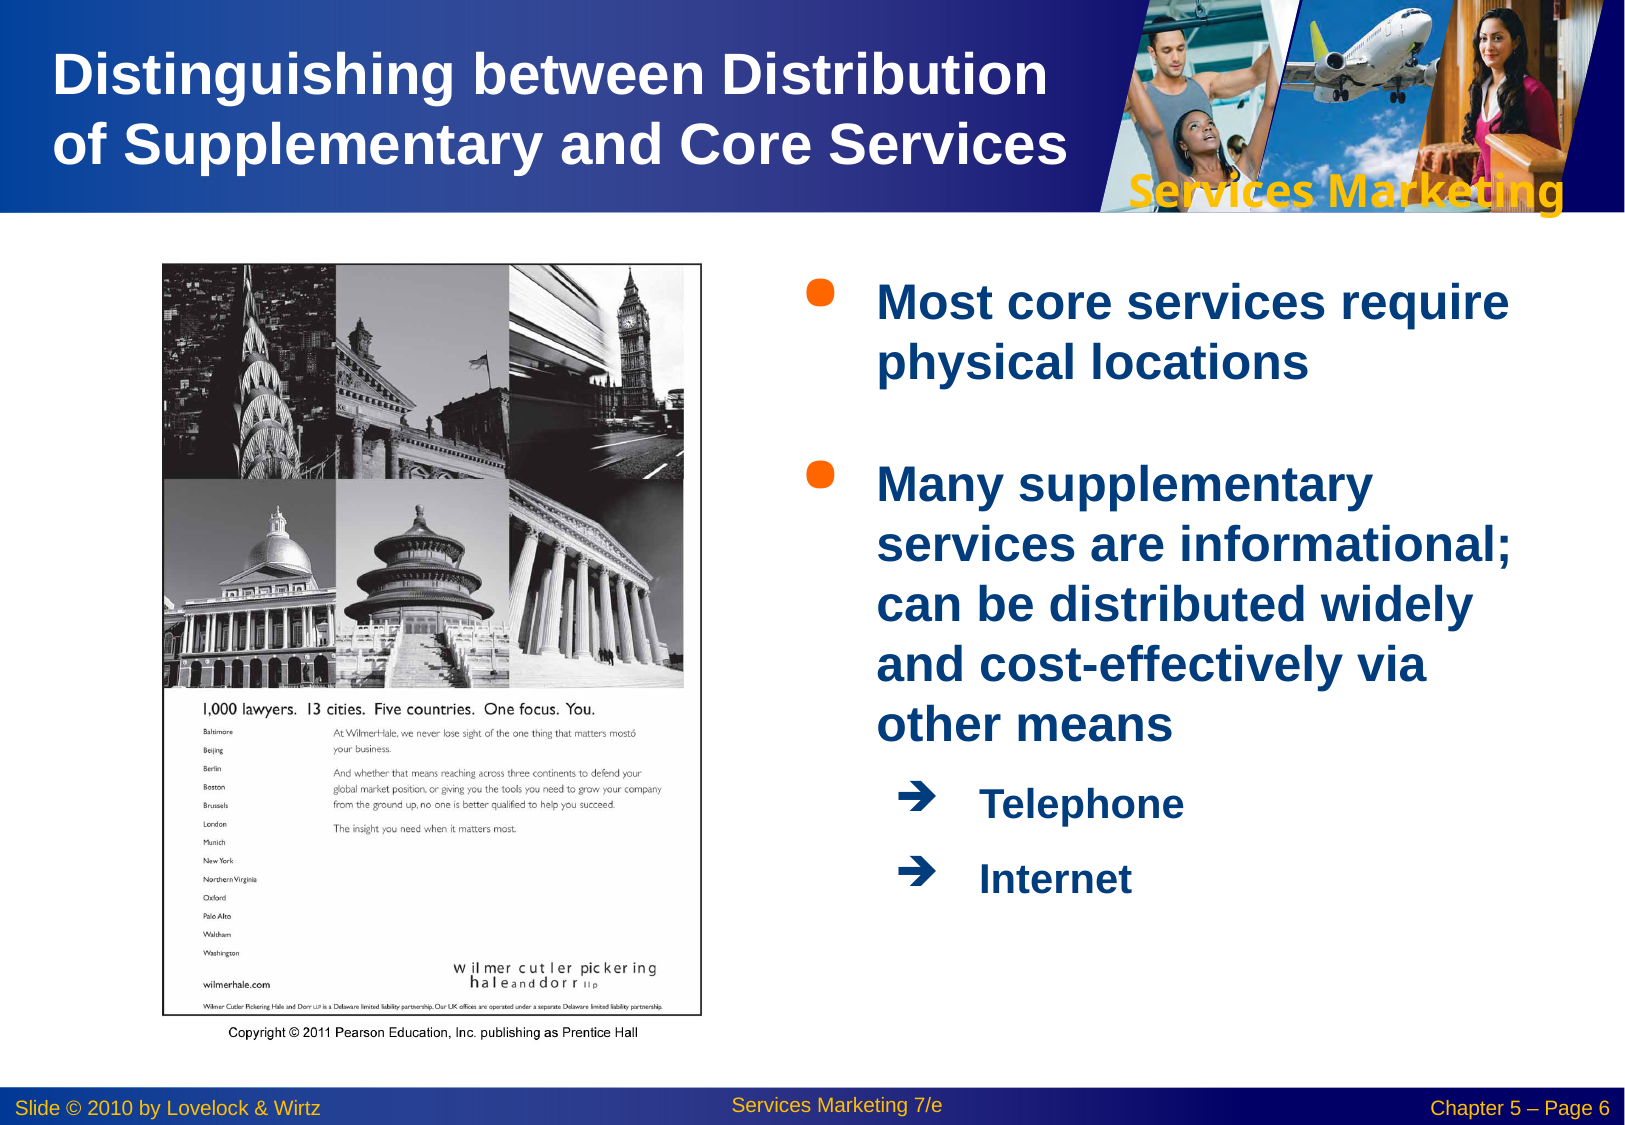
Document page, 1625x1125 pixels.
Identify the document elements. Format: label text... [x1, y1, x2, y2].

picture [1100, 0, 1604, 213]
picture [161, 262, 704, 1052]
picture [1162, 186, 1172, 192]
list Most core services require physical locations Many supplementary services are informational; can be distributed widely and cost-effectively via other means Telephone Internet [786, 261, 1551, 1051]
title Distinguishing between Distribution of Supplementary and Core Services [36, 37, 1088, 176]
picture [1546, 187, 1556, 202]
